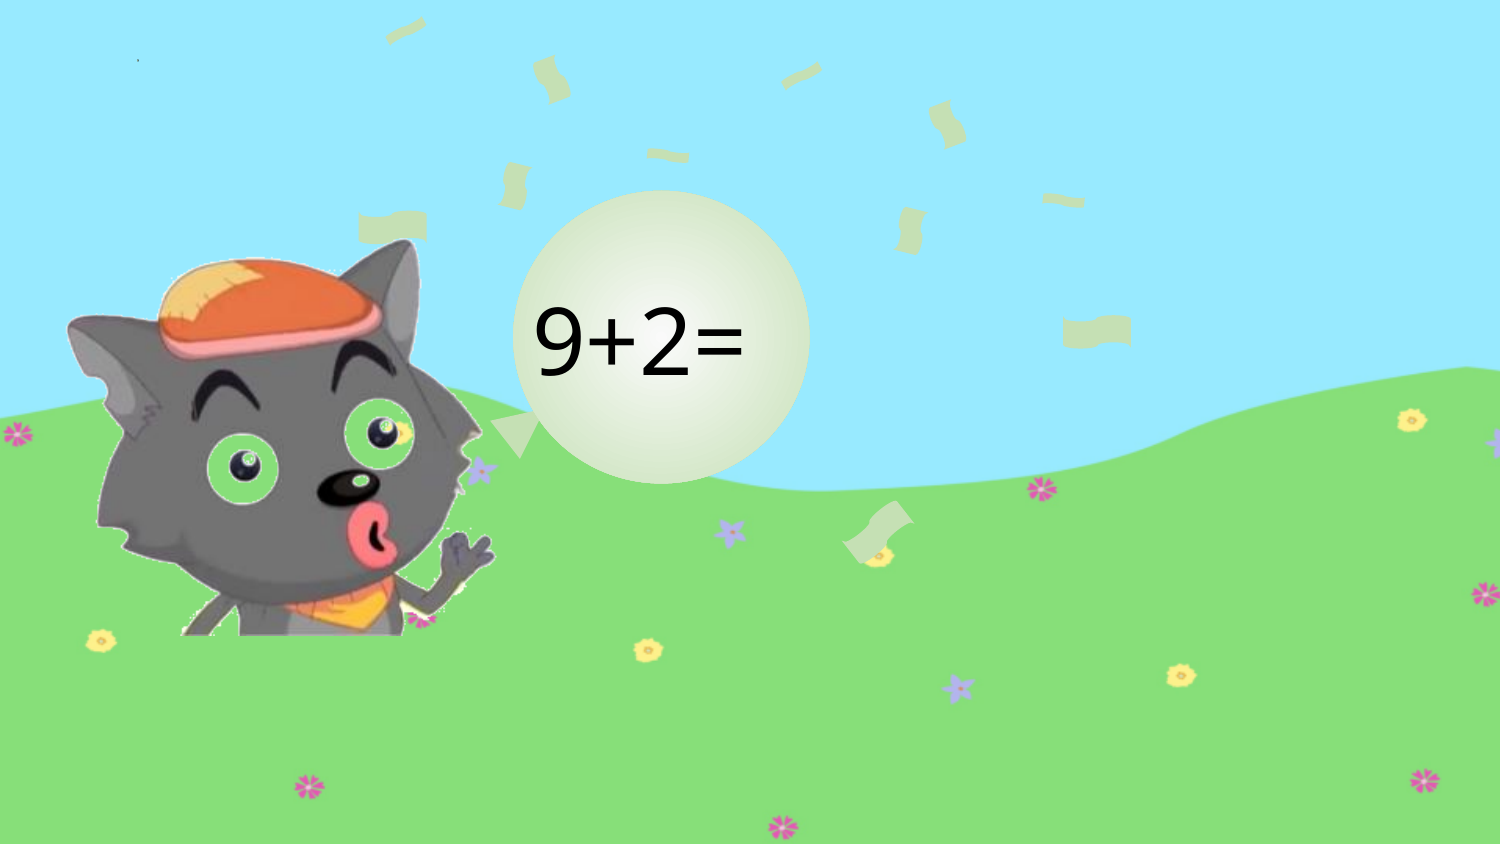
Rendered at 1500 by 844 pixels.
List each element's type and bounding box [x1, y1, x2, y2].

picture [0, 0, 1500, 844]
text_box [359, 26, 1130, 548]
